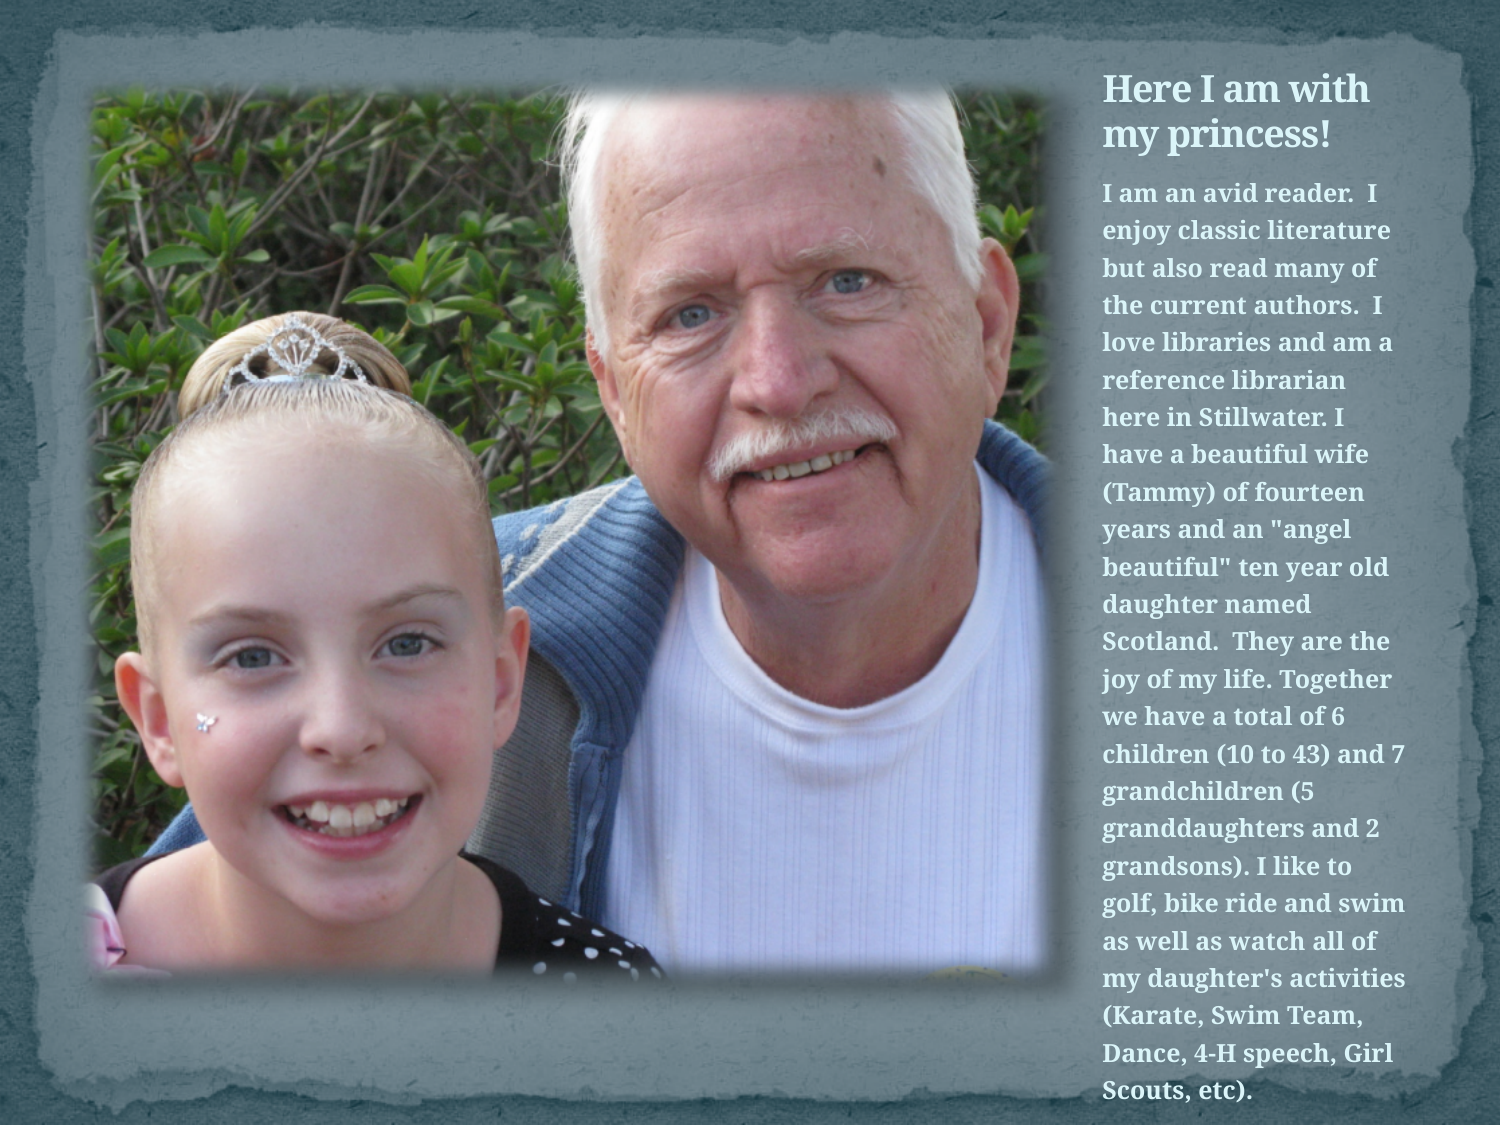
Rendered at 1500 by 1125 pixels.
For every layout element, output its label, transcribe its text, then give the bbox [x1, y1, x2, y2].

picture [75, 75, 1061, 986]
list I am an avid reader. I enjoy classic literature but also read many of the current authors. I love libraries and am a reference librarian here in Stillwater. I have a beautiful wife (Tammy) of fourteen years and an "angel beautiful" ten year old daughter named Scotland. They are the joy of my life. Together we have a total of 6 children (10 to 43) and 7 grandchildren (5 granddaughters and 2 grandsons). I like to golf, bike ride and swim as well as watch all of my daughter's activities (Karate, Swim Team, Dance, 4-H speech, Girl Scouts, etc). [1087, 162, 1425, 1050]
title Here I am with my princess! [1087, 49, 1425, 162]
